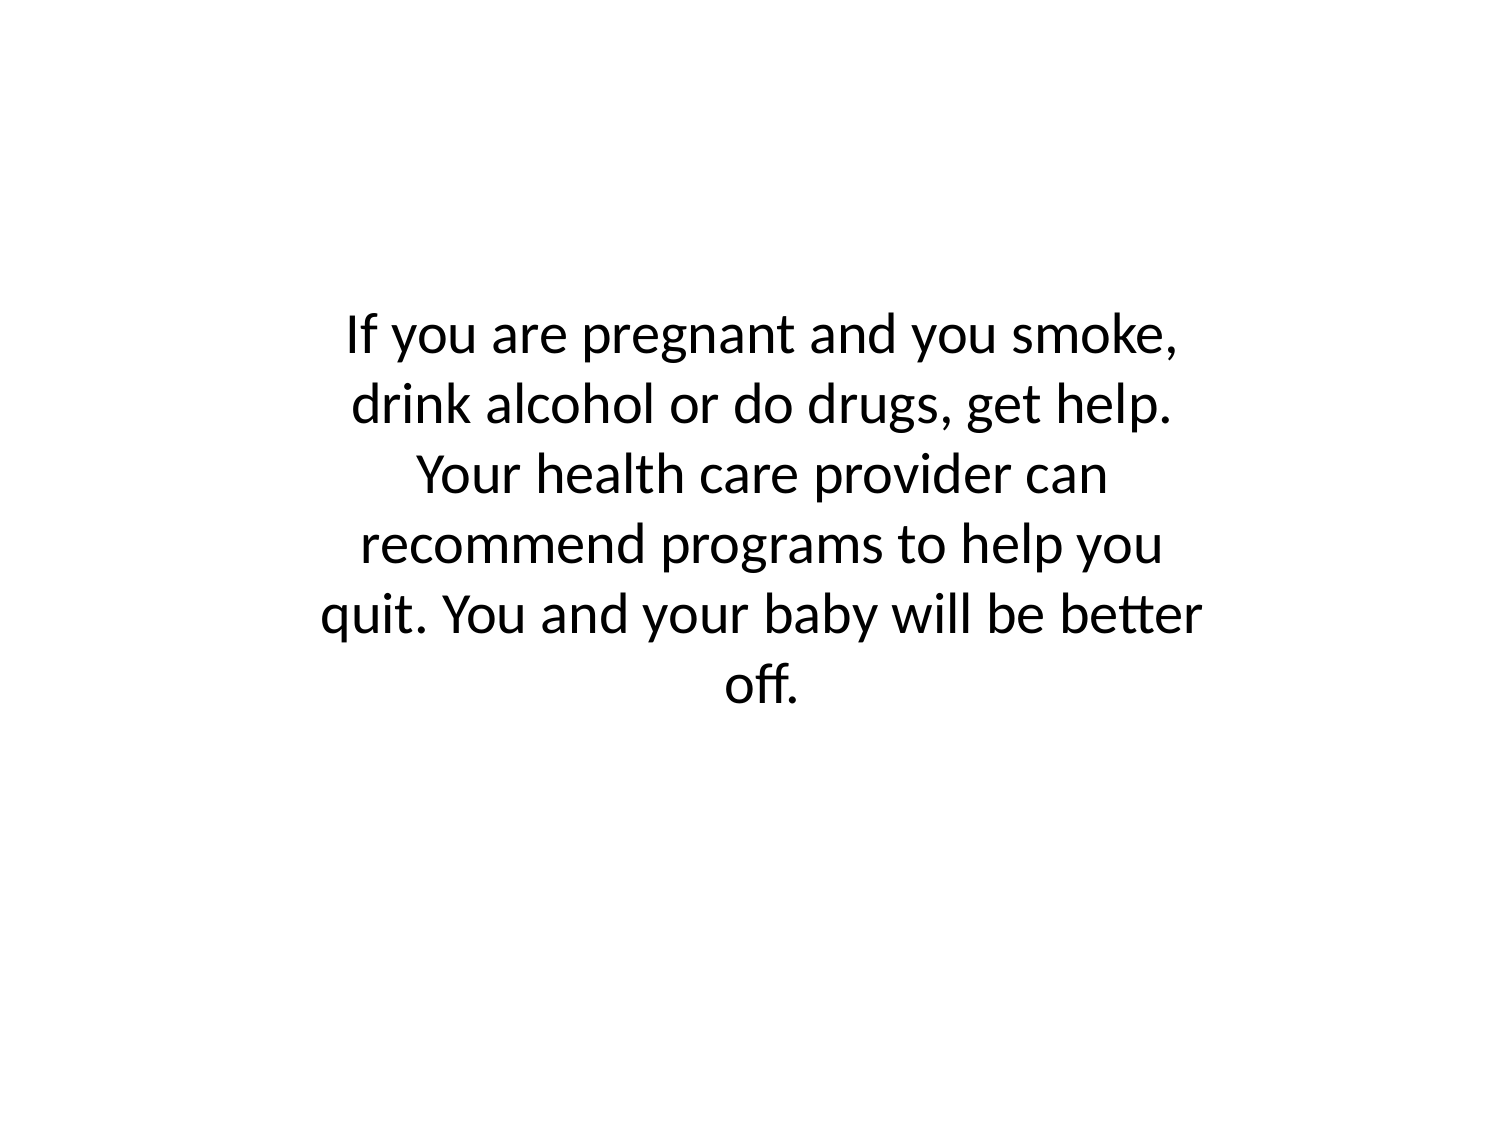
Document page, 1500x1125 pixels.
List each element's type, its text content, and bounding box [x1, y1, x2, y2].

text_box If you are pregnant and you smoke, drink alcohol or do drugs, get help. Your health care provider can recommend programs to help you quit. You and your baby will be better off. [300, 287, 1225, 723]
